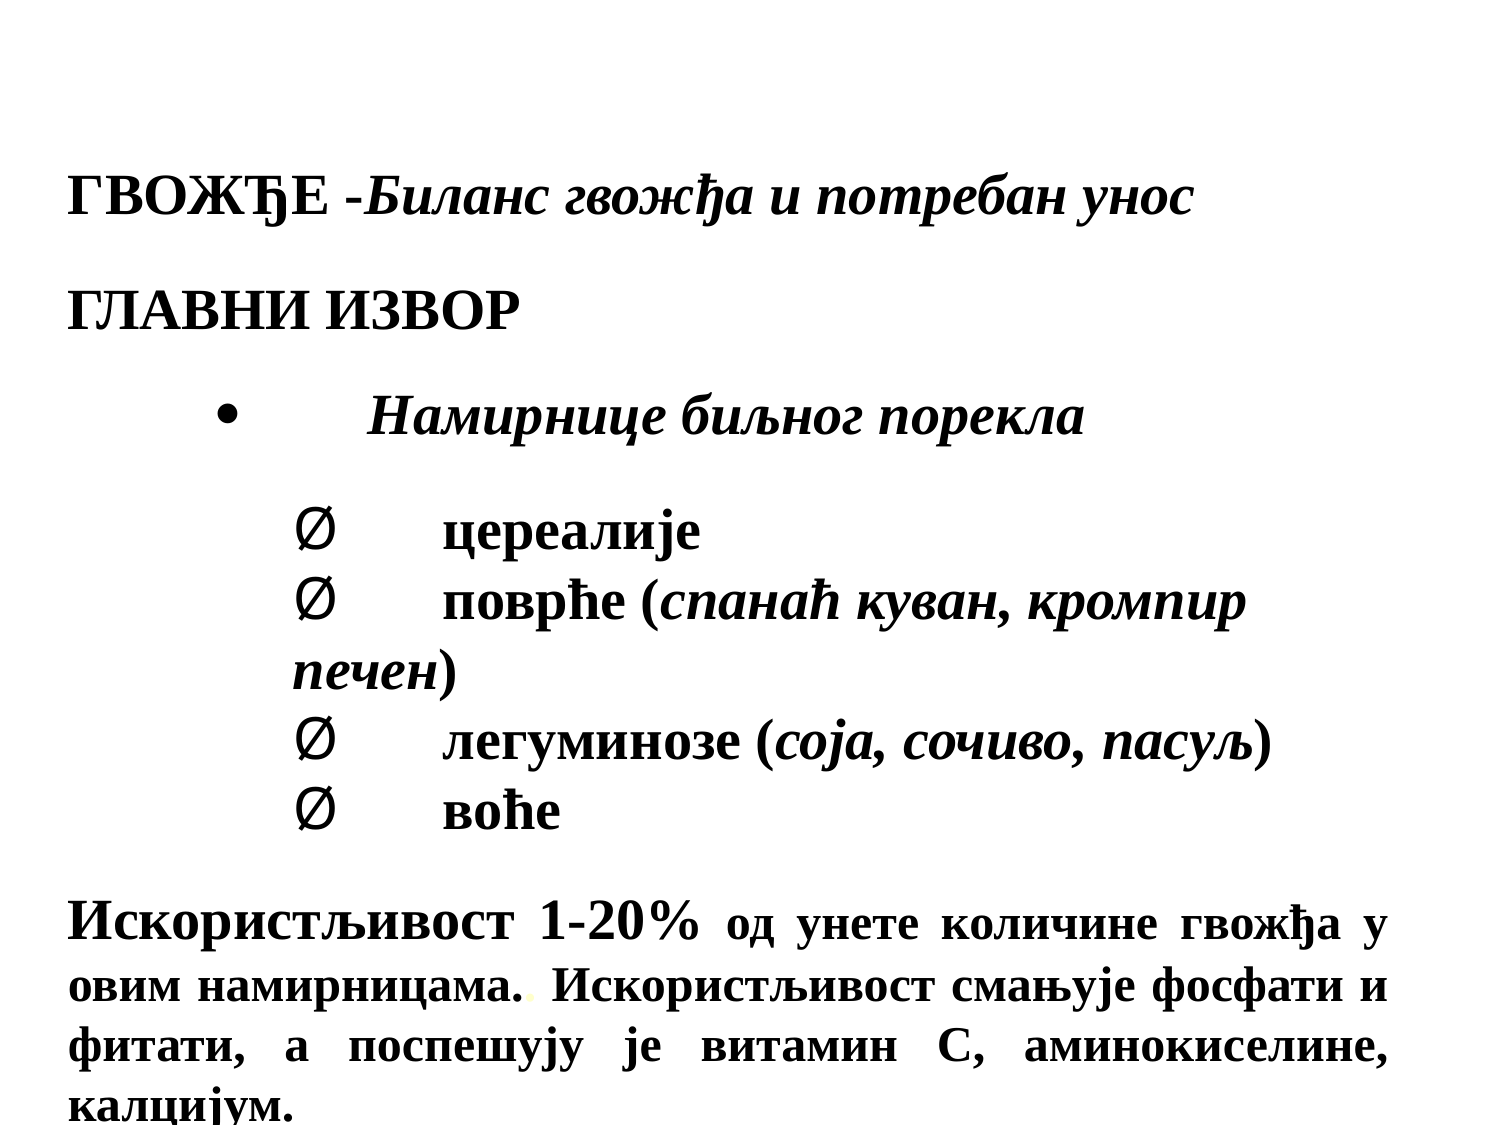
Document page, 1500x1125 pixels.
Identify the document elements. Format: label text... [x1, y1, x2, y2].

text_box ГВОЖЂЕ -Биланс гвожђа и потребан унос ГЛАВНИ ИЗВОР · Намирнице биљног порекла Ø цереалије Ø поврће (спанаћ куван, кромпир печен) Ø легуминозе (соја, сочиво, пасуљ) Ø воће Искористљивост 1-20% од унете количине гвожђа у овим намирницама.. Искористљивост смањује фосфати и фитати, а поспешују је витамин С, аминокиселине, калцијум. [53, 148, 1404, 1125]
